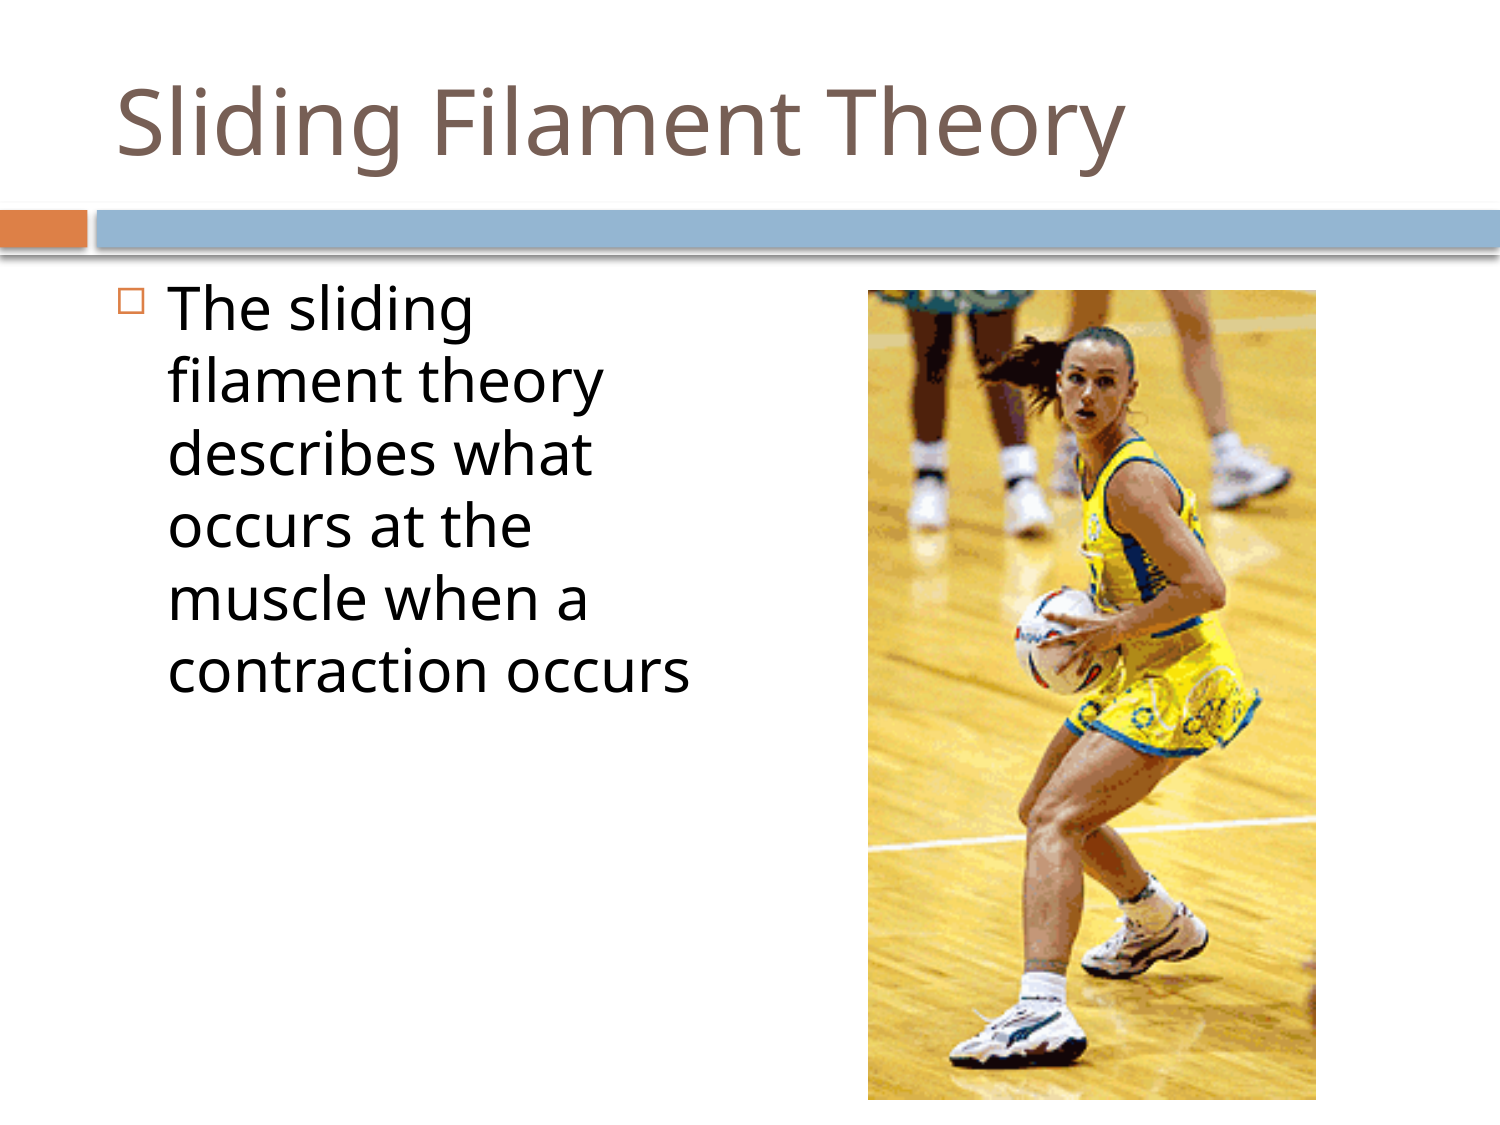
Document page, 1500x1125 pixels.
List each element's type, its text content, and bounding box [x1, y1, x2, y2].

list The sliding filament theory describes what occurs at the muscle when a contraction occurs [100, 262, 727, 1094]
title Sliding Filament Theory [100, 37, 1438, 200]
picture [867, 290, 1317, 1100]
